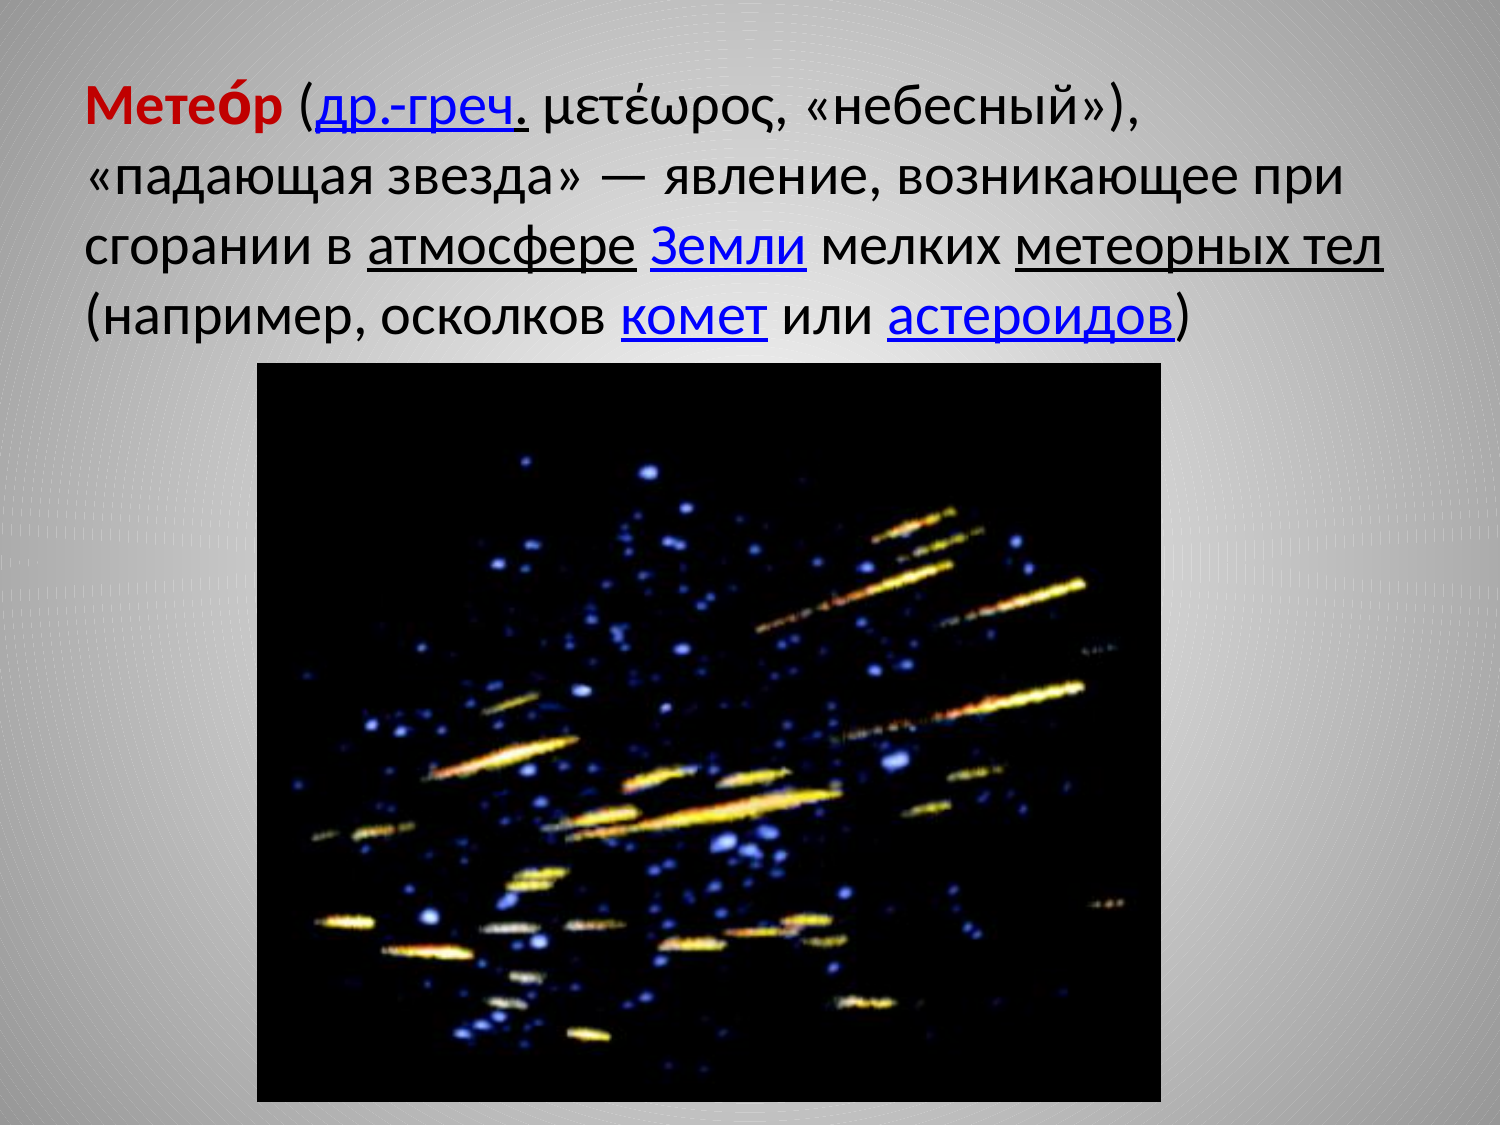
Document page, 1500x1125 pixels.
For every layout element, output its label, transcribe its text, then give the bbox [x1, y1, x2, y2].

picture [257, 362, 1161, 1102]
text_box Метео́р (др.-греч. μετέωρος, «небесный»), «падающая звезда» — явление, возникающее при сгорании в атмосфере Земли мелких метеорных тел (например, осколков комет или астероидов) [70, 58, 1430, 354]
